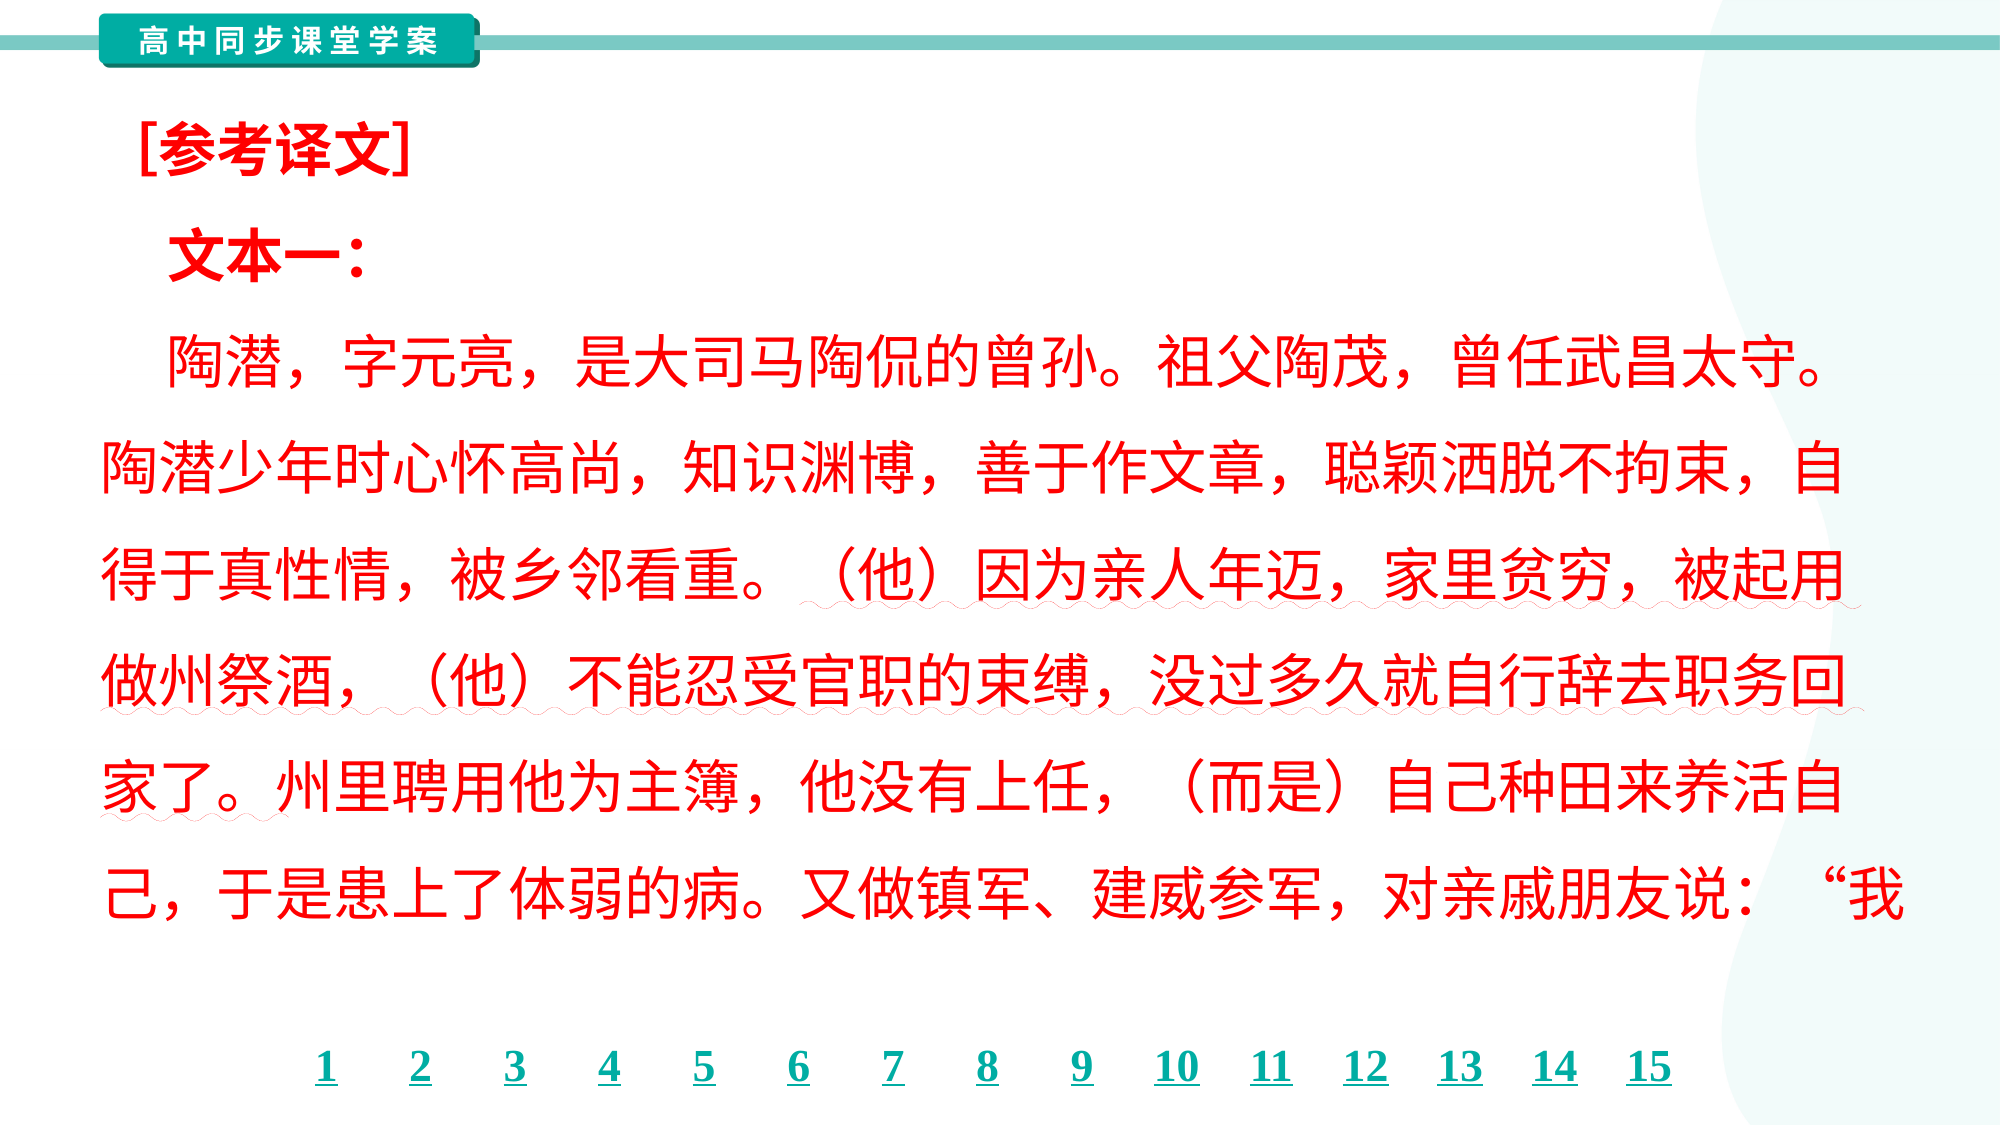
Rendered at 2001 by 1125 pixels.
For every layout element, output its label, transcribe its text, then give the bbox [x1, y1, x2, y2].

text_box ［参考译文］ 文本一： 陶潜，字元亮，是大司马陶侃的曾孙。祖父陶茂，曾任武昌太守。 陶潜少年时心怀高尚，知识渊博，善于作文章，聪颖洒脱不拘束，自 得于真性情，被乡邻看重。（他）因为亲人年迈，家里贫穷，被起用 做州祭酒，（他）不能忍受官职的束缚，没过多久就自行辞去职务回 家了。州里聘用他为主簿，他没有上任，（而是）自己种田来养活自 己，于是患上了体弱的病。又做镇军、建威参军，对亲戚朋友说：“我 [100, 76, 1899, 927]
picture [0, 0, 2000, 1125]
